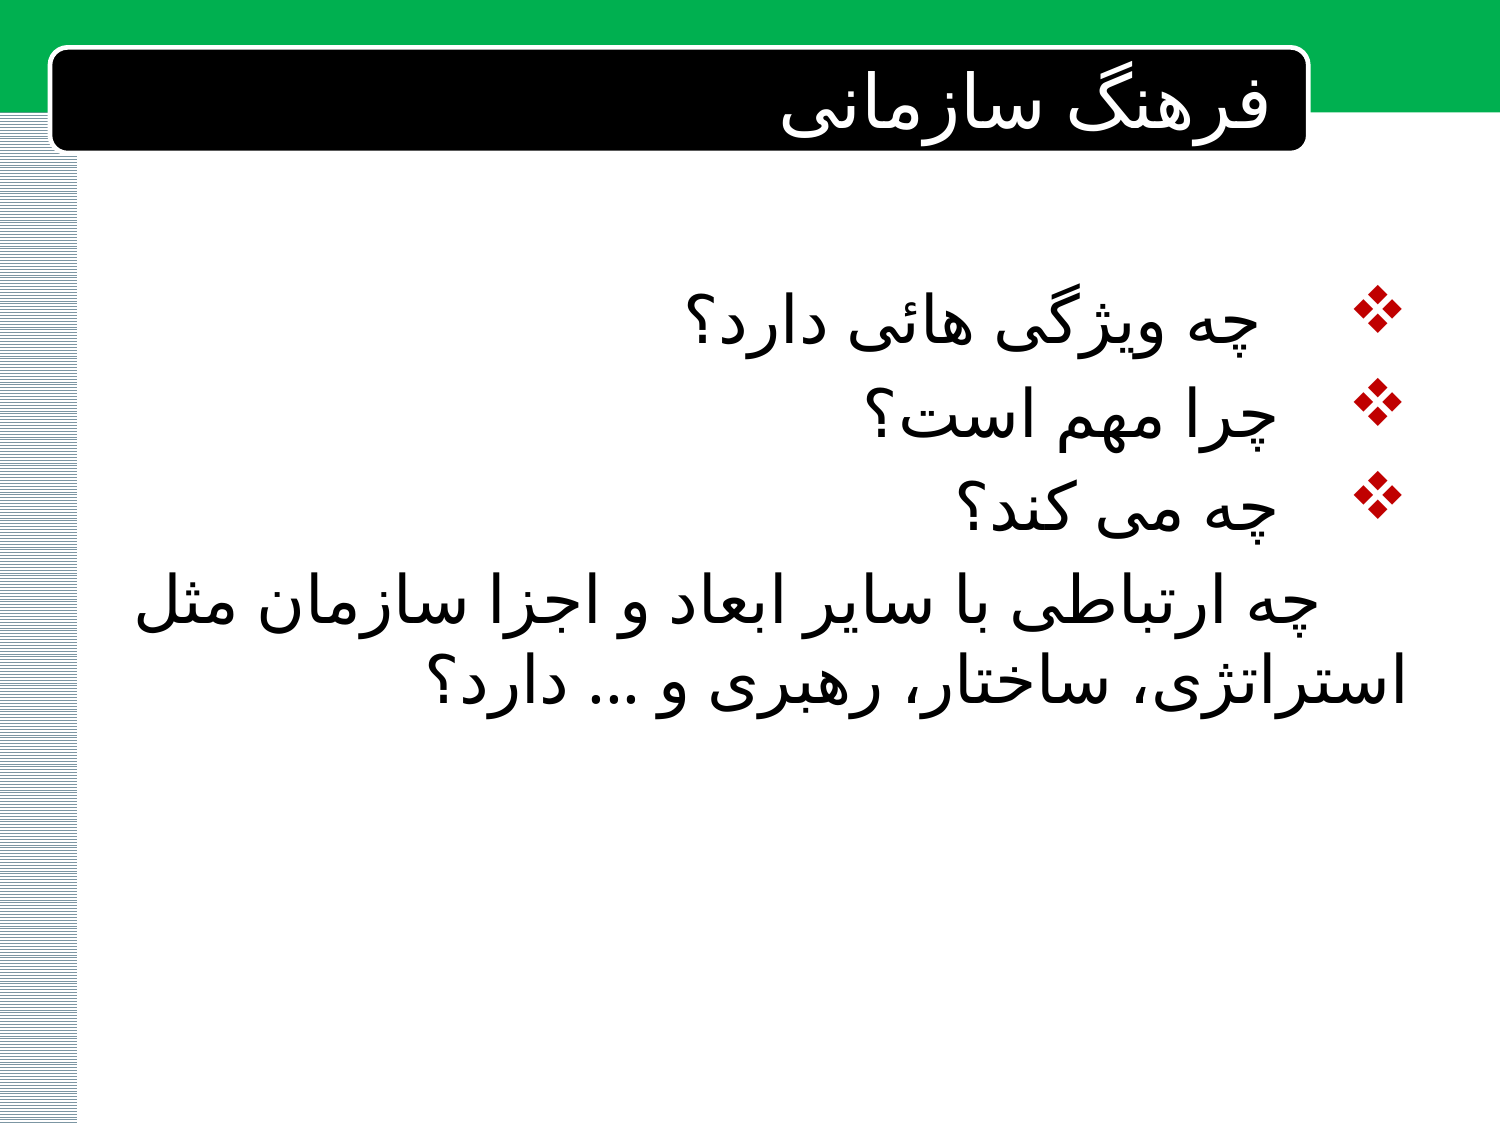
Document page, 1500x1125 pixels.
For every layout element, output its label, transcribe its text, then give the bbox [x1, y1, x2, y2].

title فرهنگ سازمانی [75, 52, 1288, 145]
list چه ویژگی هائی دارد؟ چرا مهم است؟ چه می کند؟ چه ارتباطی با سایر ابعاد و اجزا سازمان مثل استراتژی، ساختار، رهبری و ... دارد؟ [75, 176, 1425, 1038]
